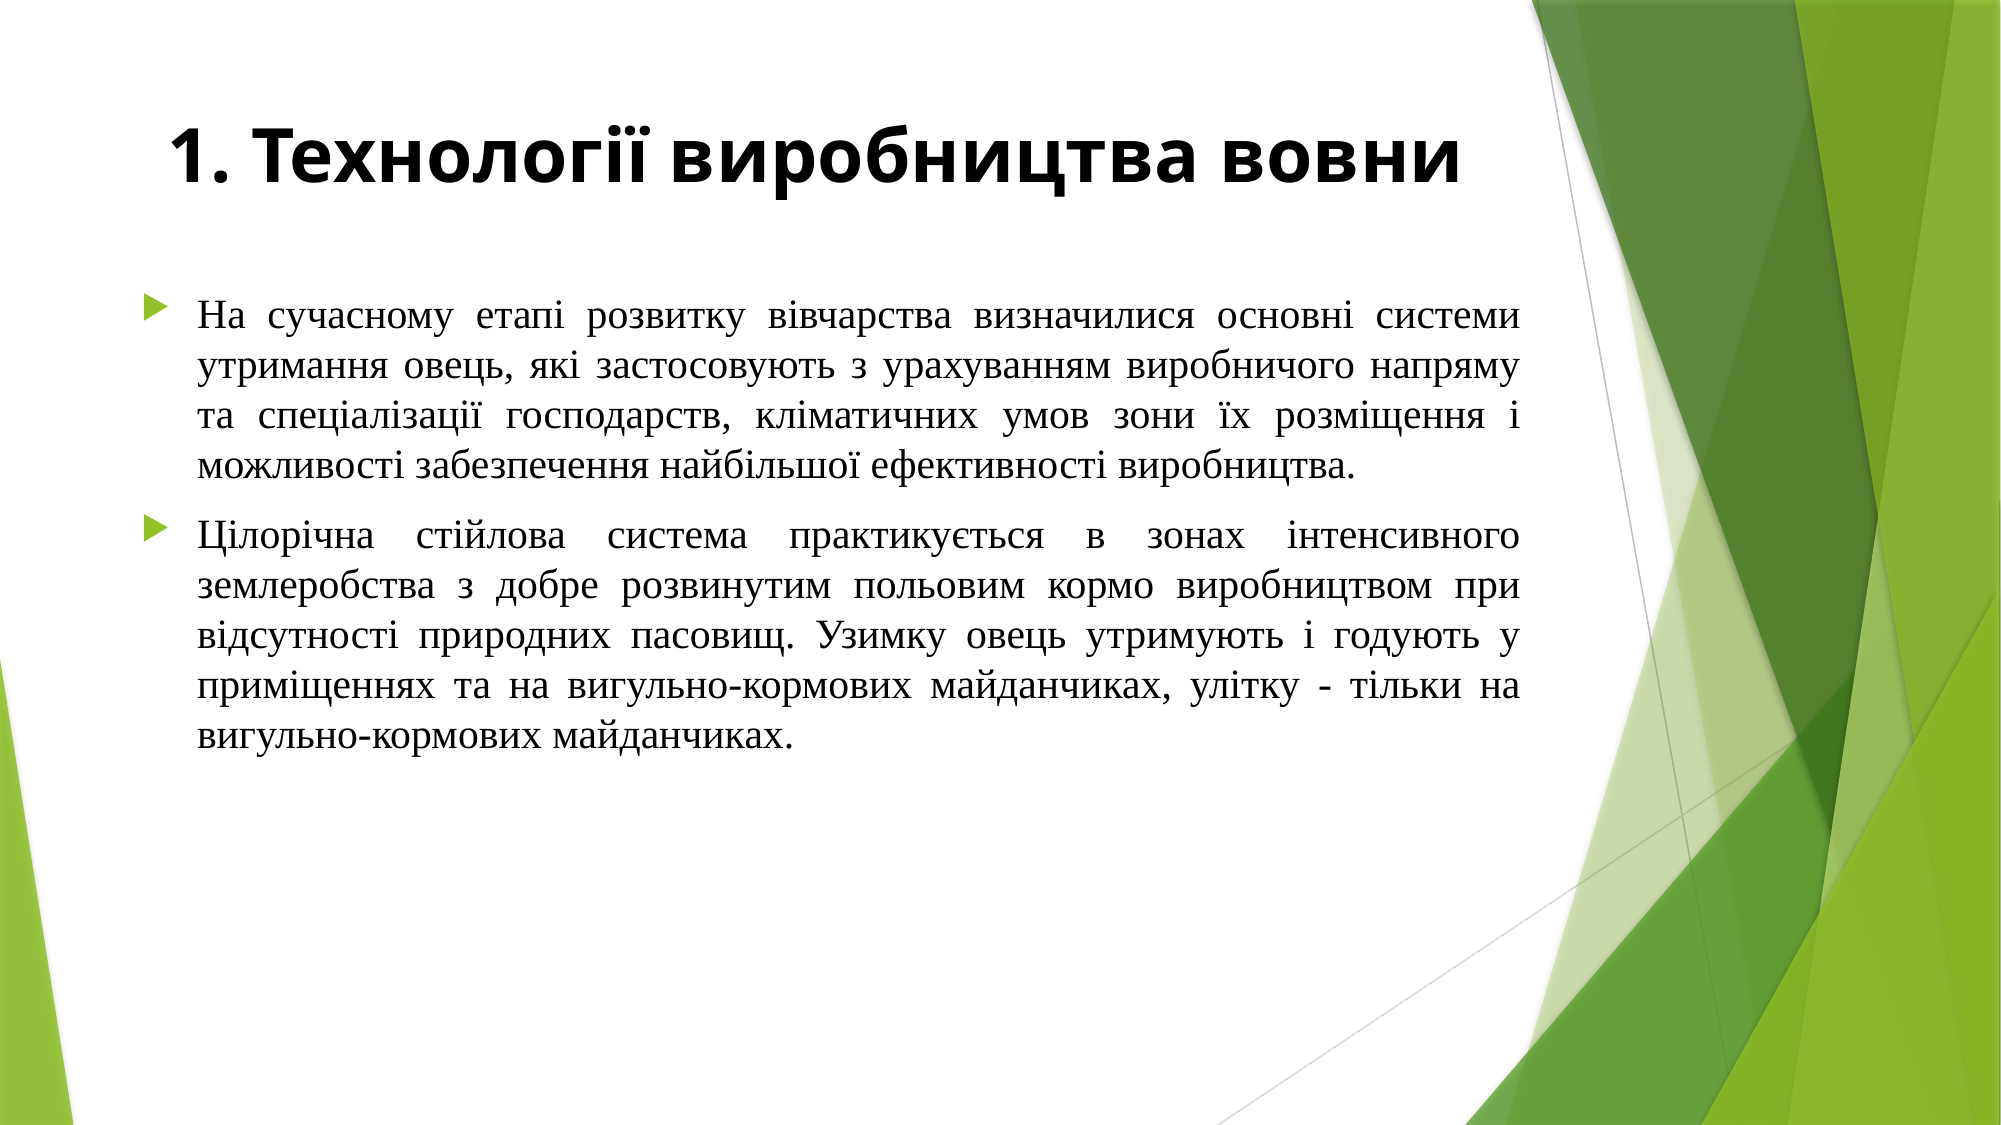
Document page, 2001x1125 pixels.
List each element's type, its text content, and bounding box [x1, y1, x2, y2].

title 1. Технології виробництва вовни [111, 99, 1522, 317]
list На сучасному етапі розвитку вівчарства визначилися основні системи утримання овець, які застосовують з урахуванням виробничого напряму та спеціалізації господарств, кліматичних умов зони їх розміщення і можливості забезпечення найбільшої ефективності виробництва. Цілорічна стійлова система практикується в зонах інтенсивного землеробства з добре розвинутим польовим кормо виробництвом при відсутності природних пасовищ. Узимку овець утримують і годують у приміщеннях та на вигульно-кормових майданчиках, улітку - тільки на вигульно-кормових майданчиках. [125, 278, 1537, 843]
